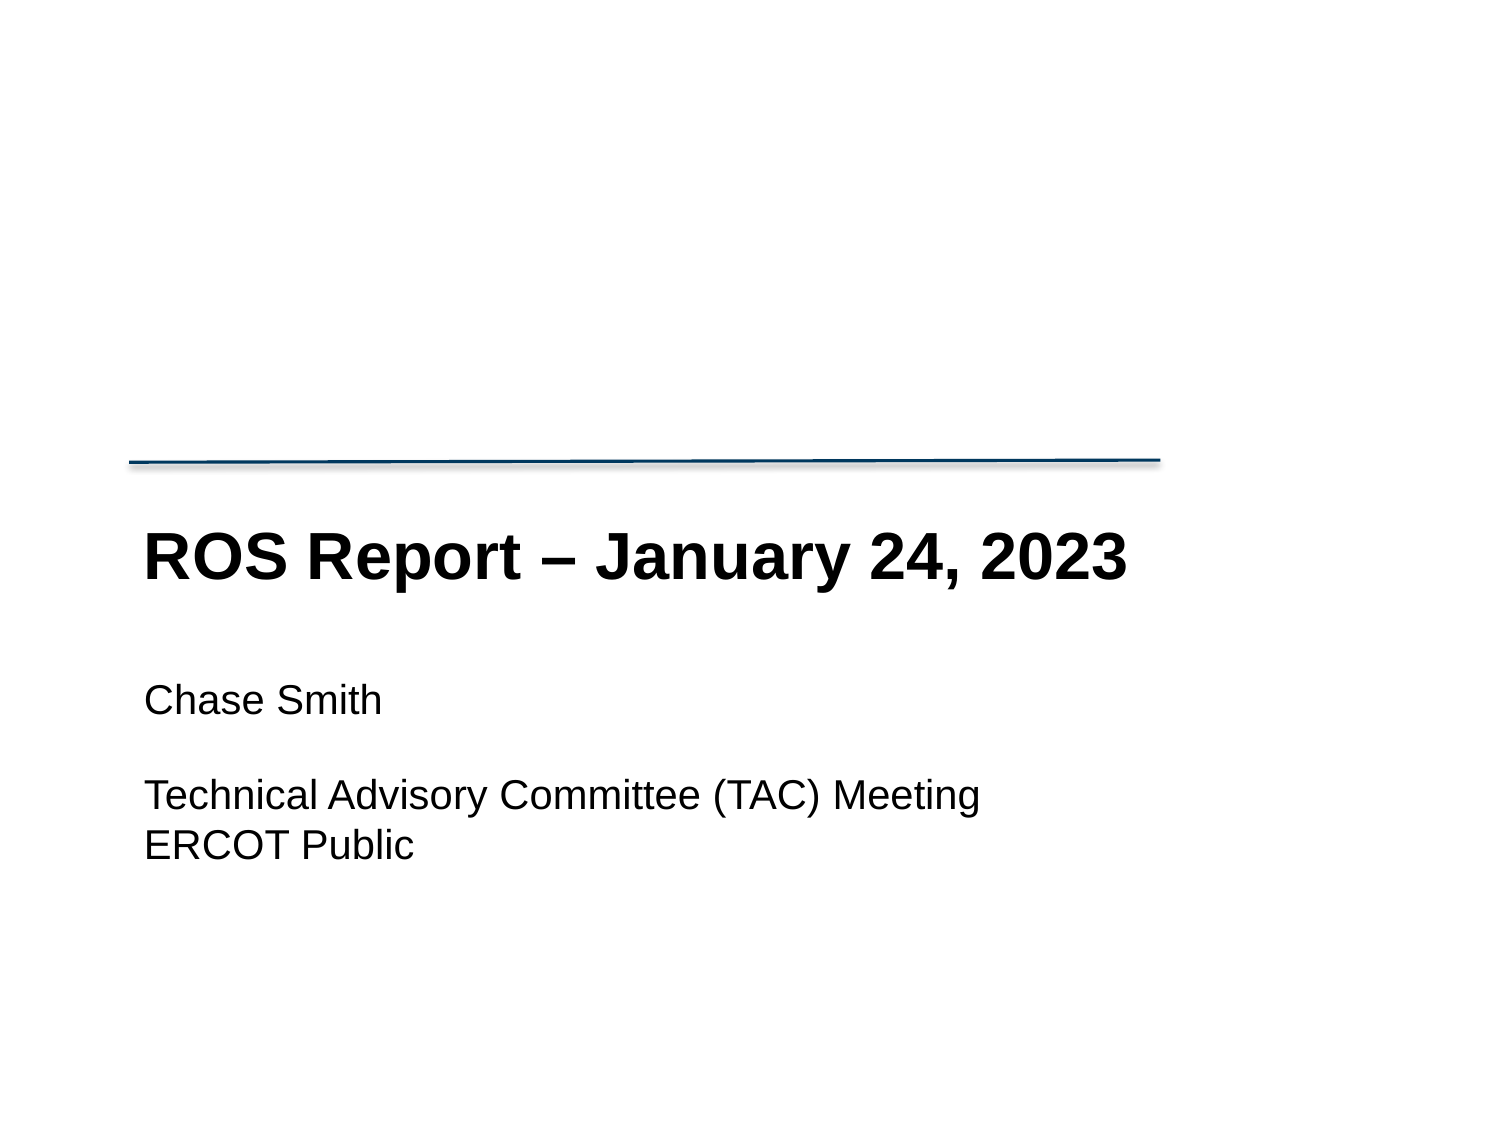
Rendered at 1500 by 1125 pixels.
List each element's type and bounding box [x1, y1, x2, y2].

text_box [128, 459, 1367, 890]
